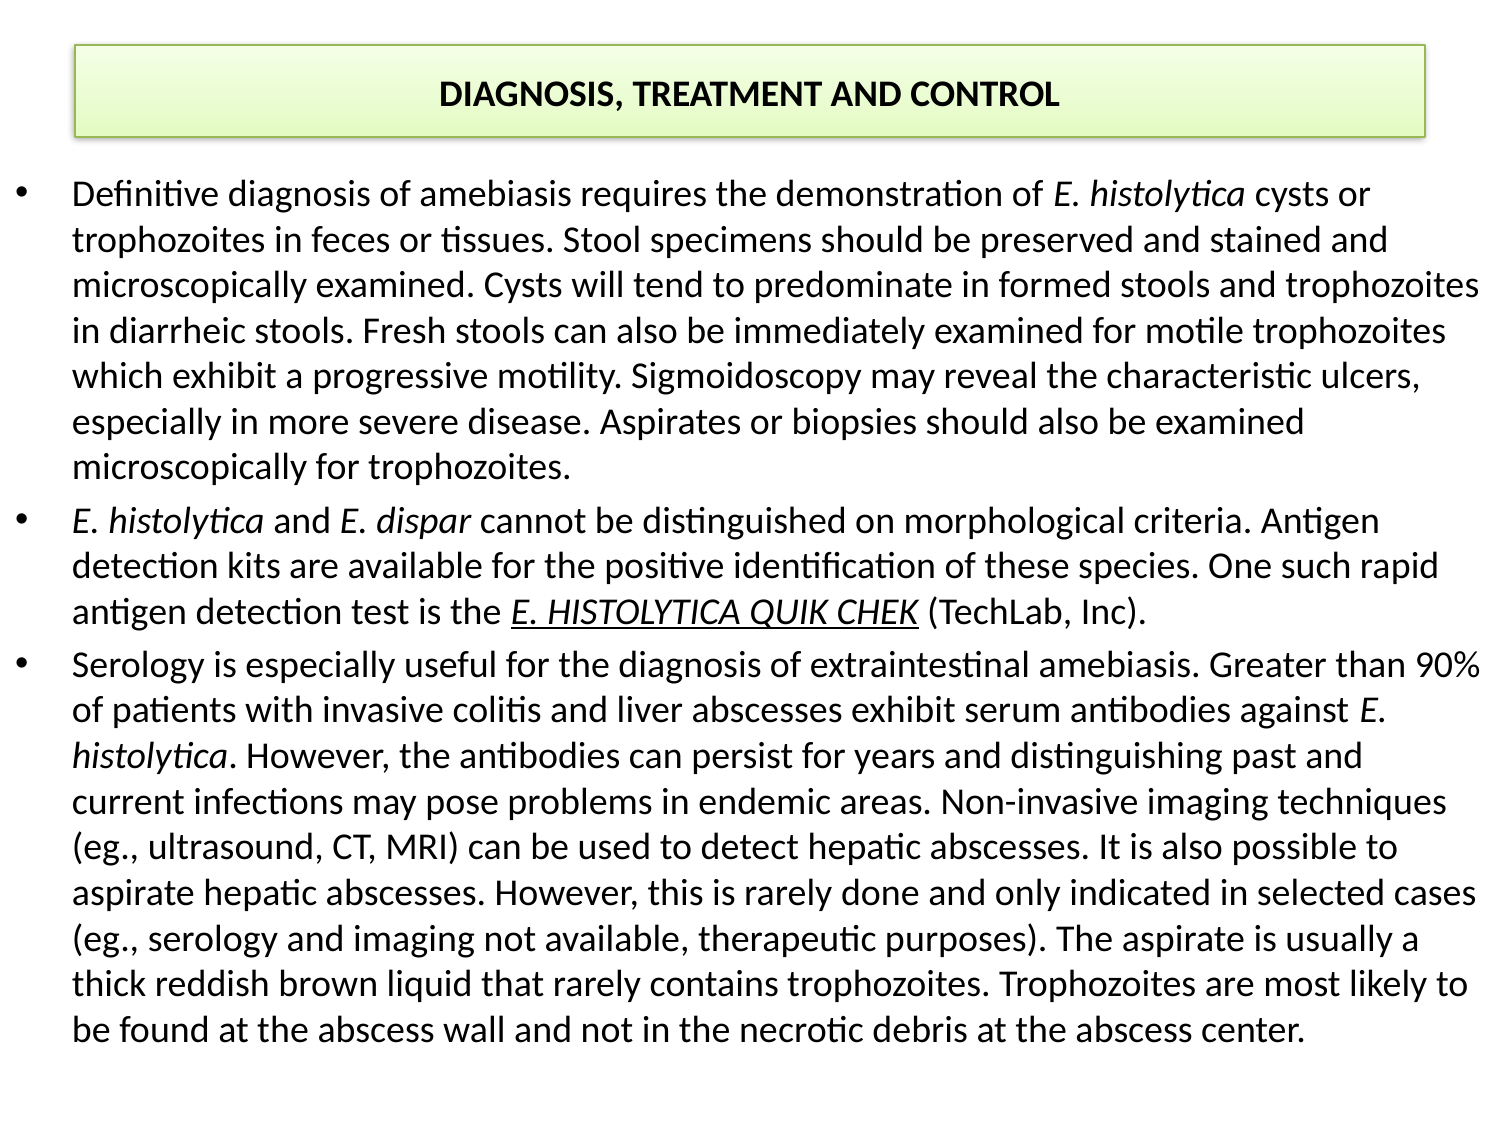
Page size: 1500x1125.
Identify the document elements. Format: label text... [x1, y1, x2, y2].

title DIAGNOSIS, TREATMENT AND CONTROL [74, 44, 1426, 138]
list Definitive diagnosis of amebiasis requires the demonstration of E. histolytica cysts or trophozoites in feces or tissues. Stool specimens should be preserved and stained and microscopically examined. Cysts will tend to predominate in formed stools and trophozoites in diarrheic stools. Fresh stools can also be immediately examined for motile trophozoites which exhibit a progressive motility. Sigmoidoscopy may reveal the characteristic ulcers, especially in more severe disease. Aspirates or biopsies should also be examined microscopically for trophozoites. E. histolytica and E. dispar cannot be distinguished on morphological criteria. Antigen detection kits are available for the positive identification of these species. One such rapid antigen detection test is the E. HISTOLYTICA QUIK CHEK (TechLab, Inc). Serology is especially useful for the diagnosis of extraintestinal amebiasis. Greater than 90% of patients with invasive colitis and liver abscesses exhibit serum antibodies against E. histolytica. However, the antibodies can persist for years and distinguishing past and current infections may pose problems in endemic areas. Non-invasive imaging techniques (eg., ultrasound, CT, MRI) can be used to detect hepatic abscesses. It is also possible to aspirate hepatic abscesses. However, this is rarely done and only indicated in selected cases (eg., serology and imaging not available, therapeutic purposes). The aspirate is usually a thick reddish brown liquid that rarely contains trophozoites. Trophozoites are most likely to be found at the abscess wall and not in the necrotic debris at the abscess center. [0, 160, 1500, 1083]
